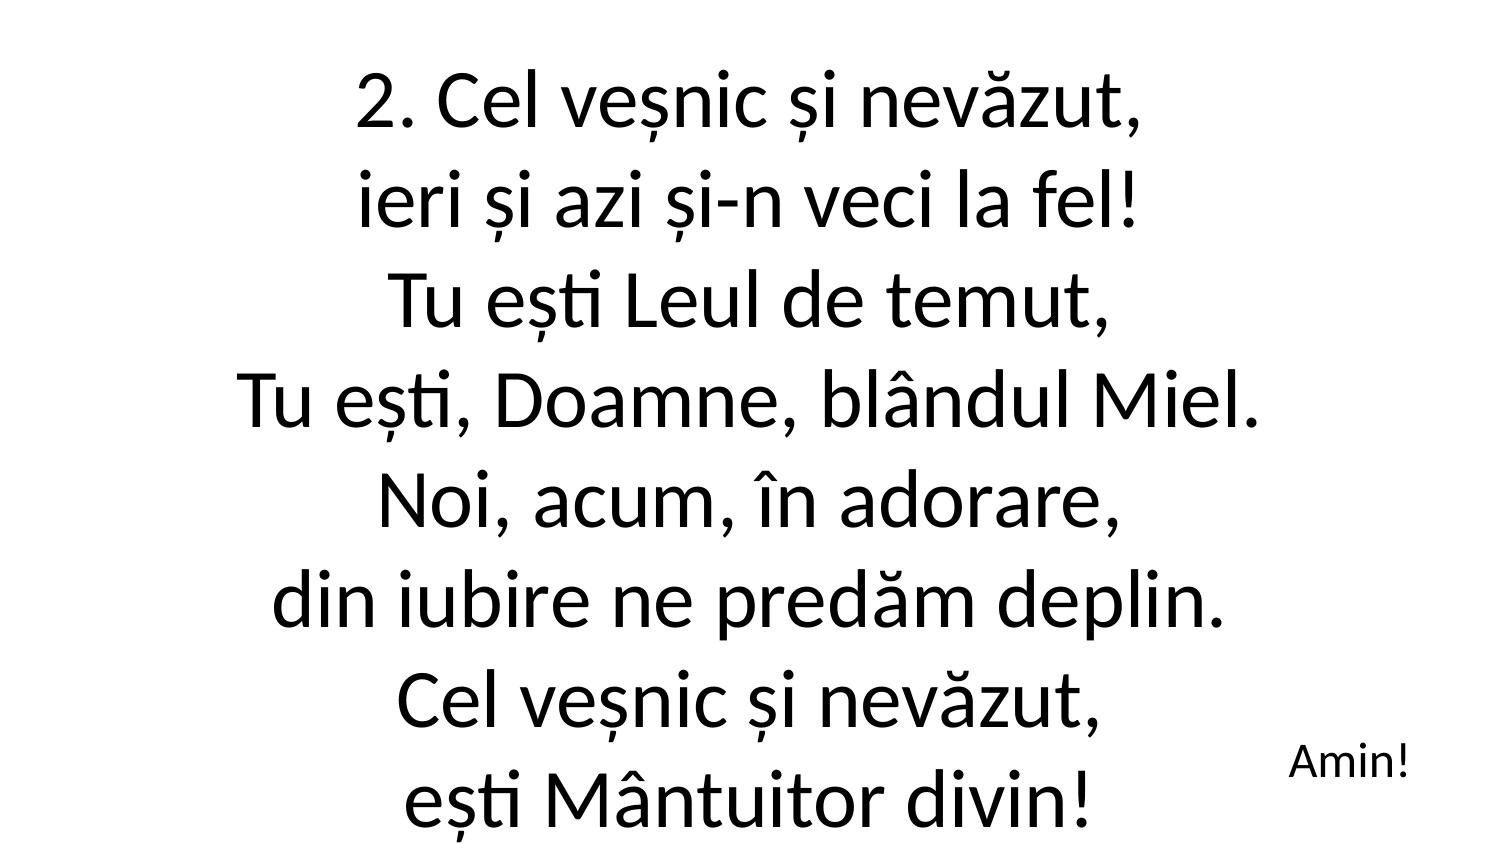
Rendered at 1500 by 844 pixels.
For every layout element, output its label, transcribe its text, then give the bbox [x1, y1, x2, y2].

text_box Amin! [1273, 674, 1427, 795]
text_box 2. Cel veșnic și nevăzut, ieri și azi și-n veci la fel! Tu ești Leul de temut, Tu ești, Doamne, blândul Miel. Noi, acum, în adorare, din iubire ne predăm deplin. Cel veșnic și nevăzut, ești Mântuitor divin! [221, 0, 1279, 844]
